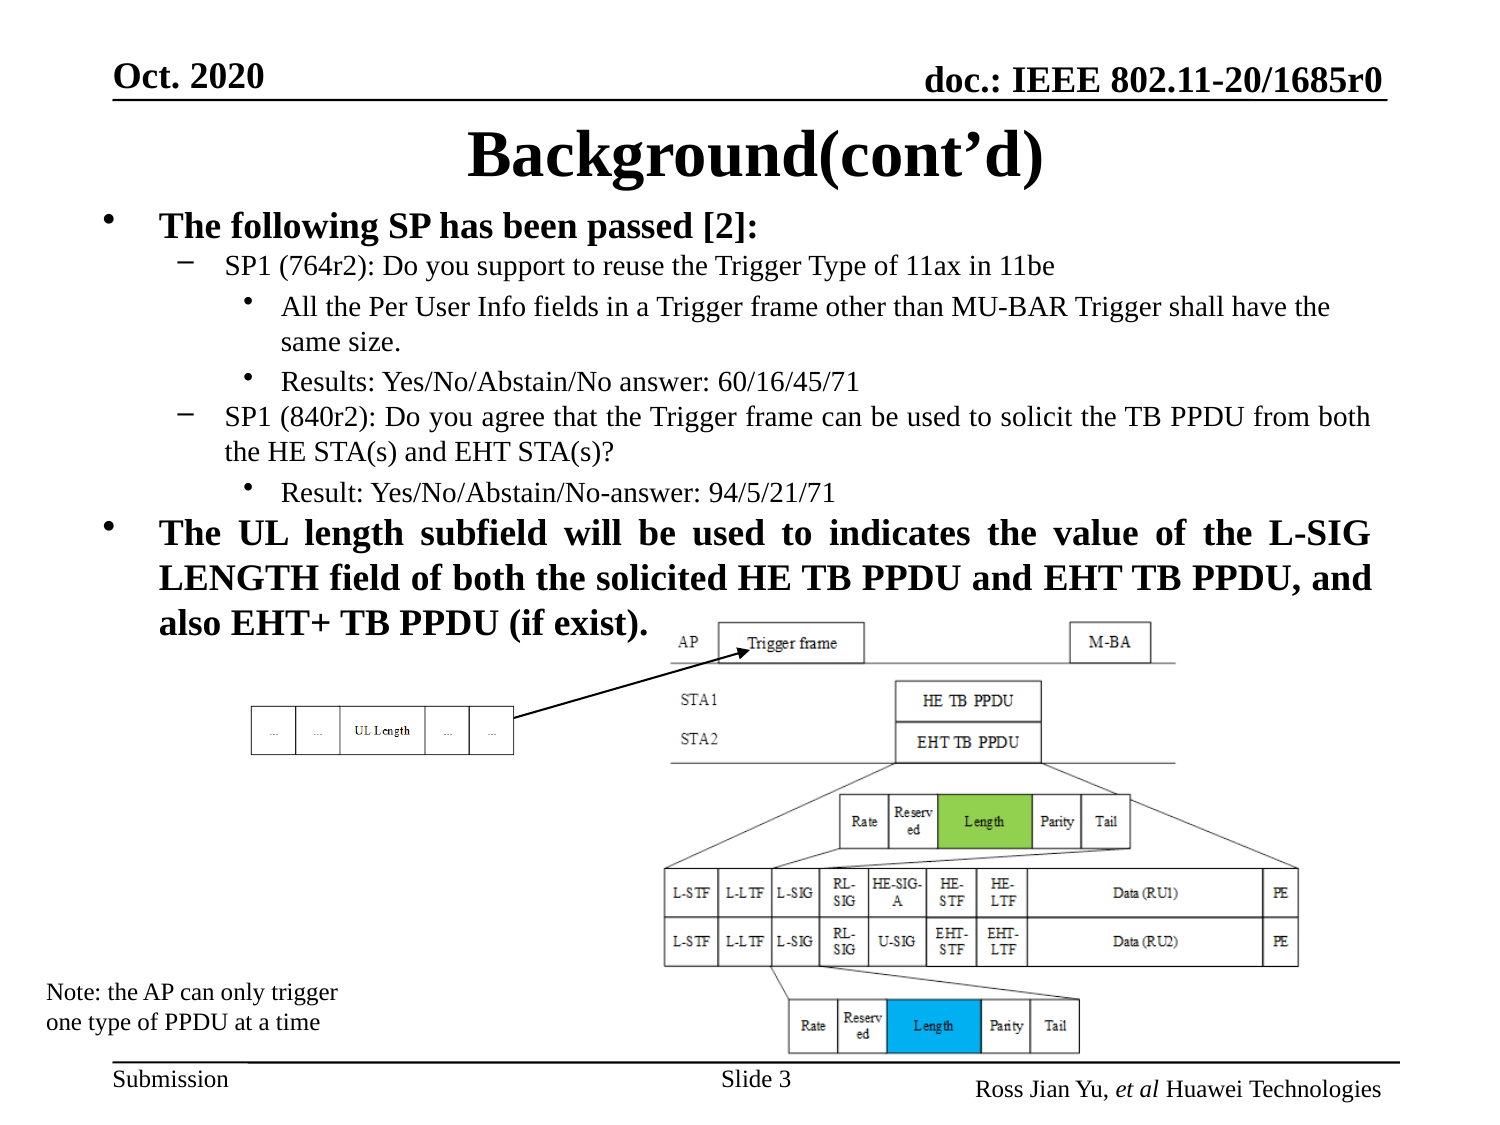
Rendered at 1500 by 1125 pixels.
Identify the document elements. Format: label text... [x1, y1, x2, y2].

picture [662, 621, 1301, 1056]
slide_number Slide 3 [712, 1064, 800, 1093]
list The following SP has been passed [2]: SP1 (764r2): Do you support to reuse the Trigger Type of 11ax in 11be All the Per User Info fields in a Trigger frame other than MU-BAR Trigger shall have the same size. Results: Yes/No/Abstain/No answer: 60/16/45/71 SP1 (840r2): Do you agree that the Trigger frame can be used to solicit the TB PPDU from both the HE STA(s) and EHT STA(s)? Result: Yes/No/Abstain/No-answer: 94/5/21/71 The UL length subfield will be used to indicates the value of the L-SIG LENGTH field of both the solicited HE TB PPDU and EHT TB PPDU, and also EHT+ TB PPDU (if exist). [87, 193, 1388, 969]
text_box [512, 649, 751, 719]
picture [250, 704, 516, 757]
title Background(cont’d) [99, 106, 1413, 195]
text_box Note: the AP can only trigger one type of PPDU at a time [31, 967, 363, 1043]
